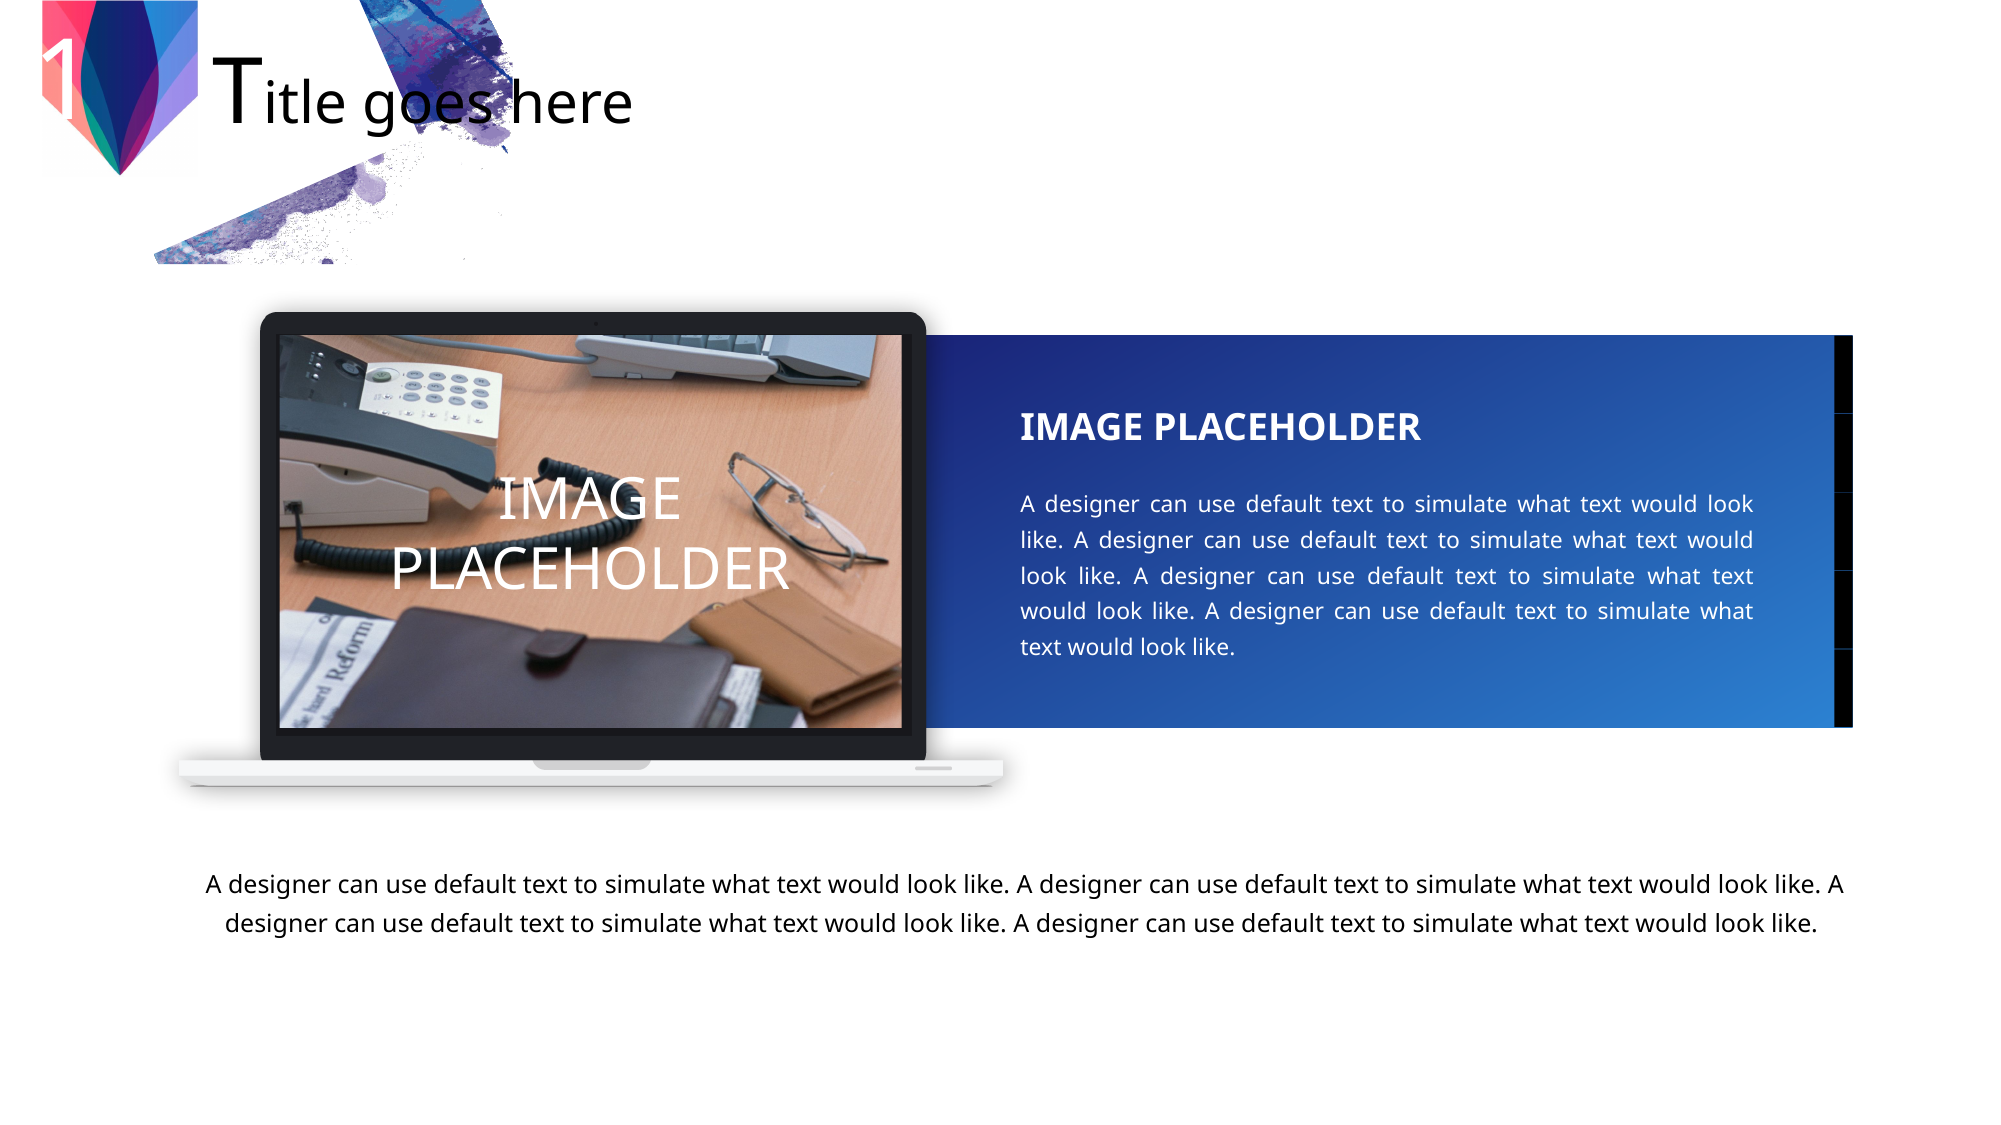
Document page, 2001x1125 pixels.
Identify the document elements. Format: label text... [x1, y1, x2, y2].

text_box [1834, 335, 1853, 728]
text_box [1012, 335, 1018, 395]
text_box [1012, 456, 1018, 474]
text_box A designer can use default text to simulate what text would look like. A designer can use default text to simulate what text would look like. A designer can use default text to simulate what text would look like. A designer can use default text to simulate what text would look like. [179, 852, 1873, 945]
text_box A designer can use default text to simulate what text would look like. A designer can use default text to simulate what text would look like. A designer can use default text to simulate what text would look like. A designer can use default text to simulate what text would look like. [1005, 474, 1770, 668]
text_box [1023, 335, 1834, 728]
text_box [1012, 668, 1018, 728]
picture [112, 177, 1003, 787]
text_box IMAGE PLACEHOLDER [1005, 395, 1770, 456]
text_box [17, 0, 666, 177]
